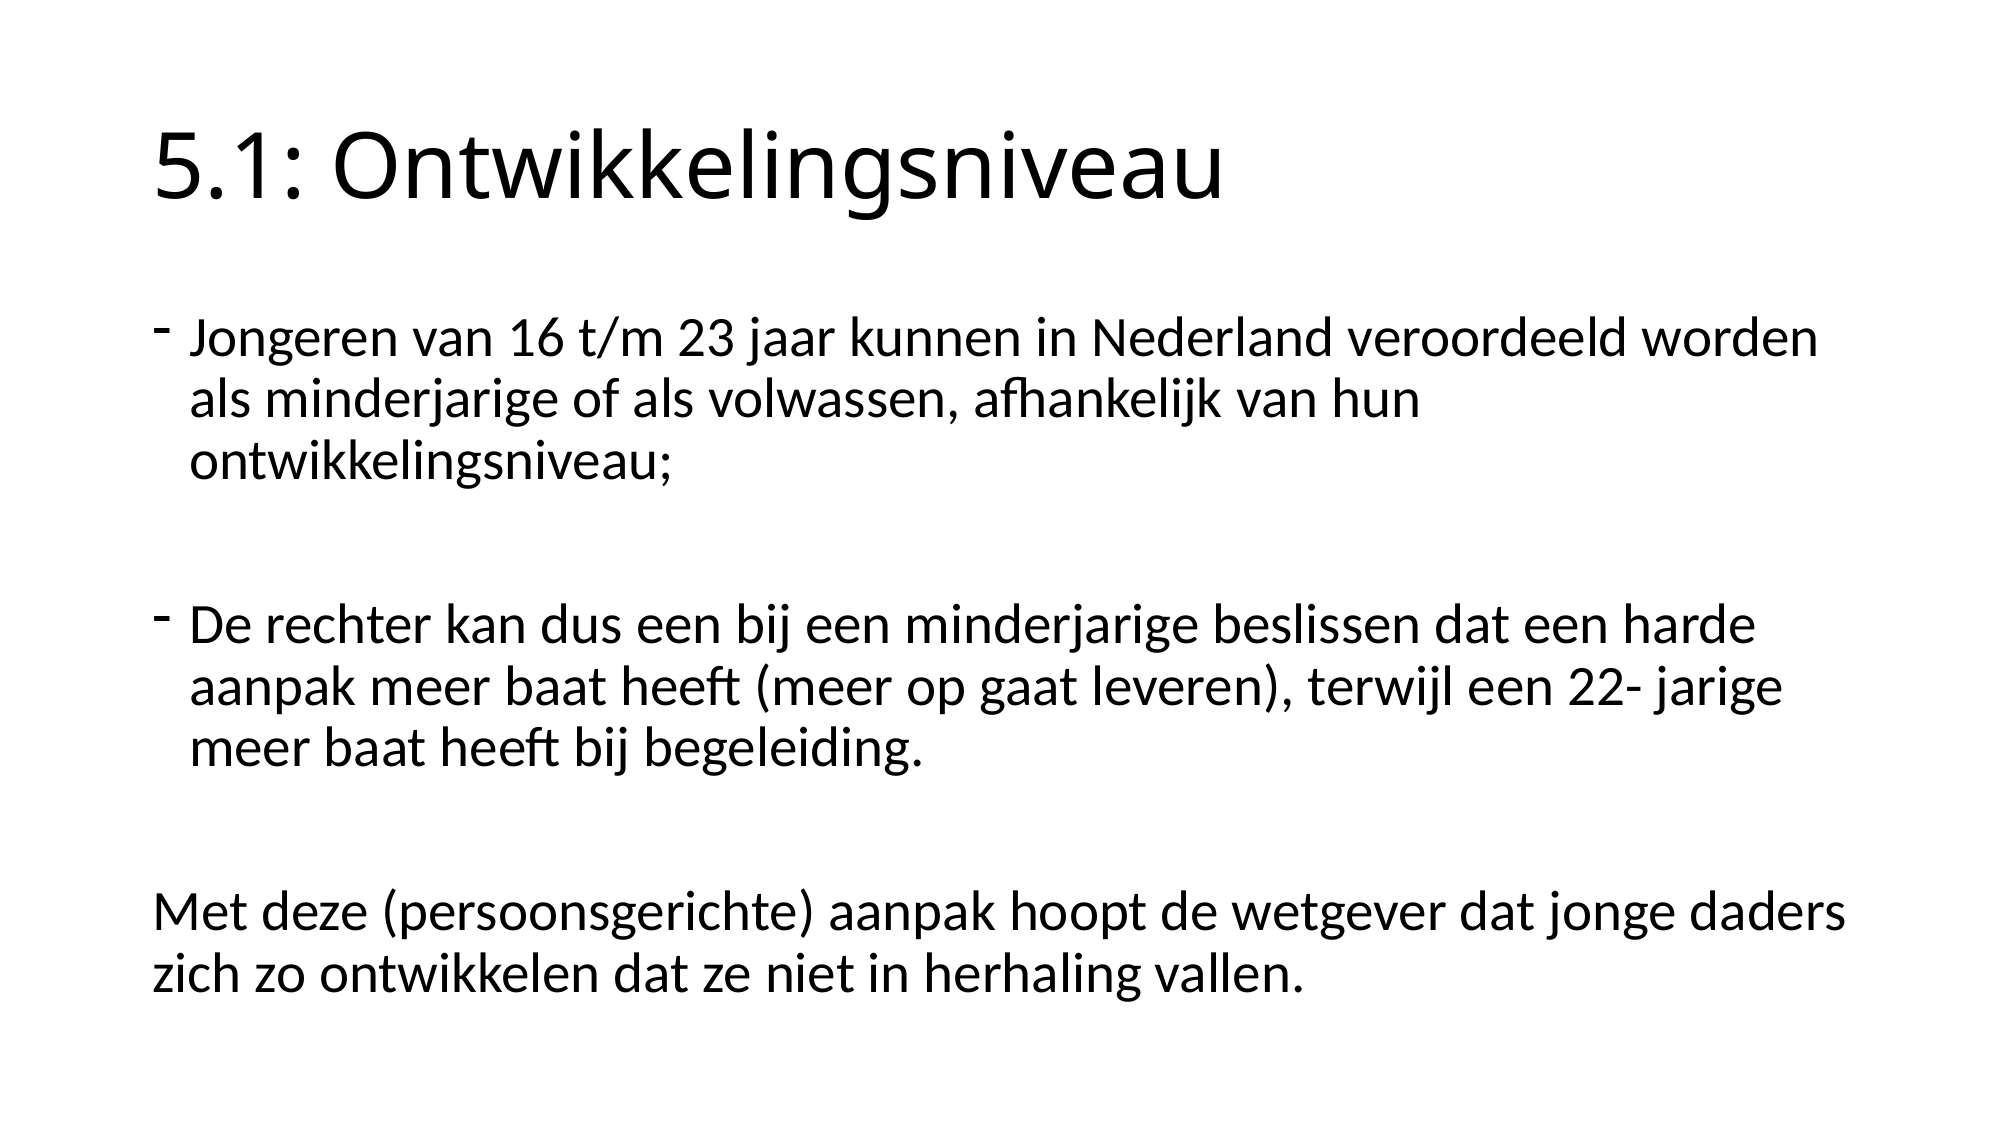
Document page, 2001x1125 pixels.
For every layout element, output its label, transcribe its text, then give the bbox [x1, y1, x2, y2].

list Jongeren van 16 t/m 23 jaar kunnen in Nederland veroordeeld worden als minderjarige of als volwassen, afhankelijk van hun ontwikkelingsniveau; De rechter kan dus een bij een minderjarige beslissen dat een harde aanpak meer baat heeft (meer op gaat leveren), terwijl een 22- jarige meer baat heeft bij begeleiding. Met deze (persoonsgerichte) aanpak hoopt de wetgever dat jonge daders zich zo ontwikkelen dat ze niet in herhaling vallen. [137, 299, 1863, 1014]
title 5.1: Ontwikkelingsniveau [137, 59, 1863, 278]
